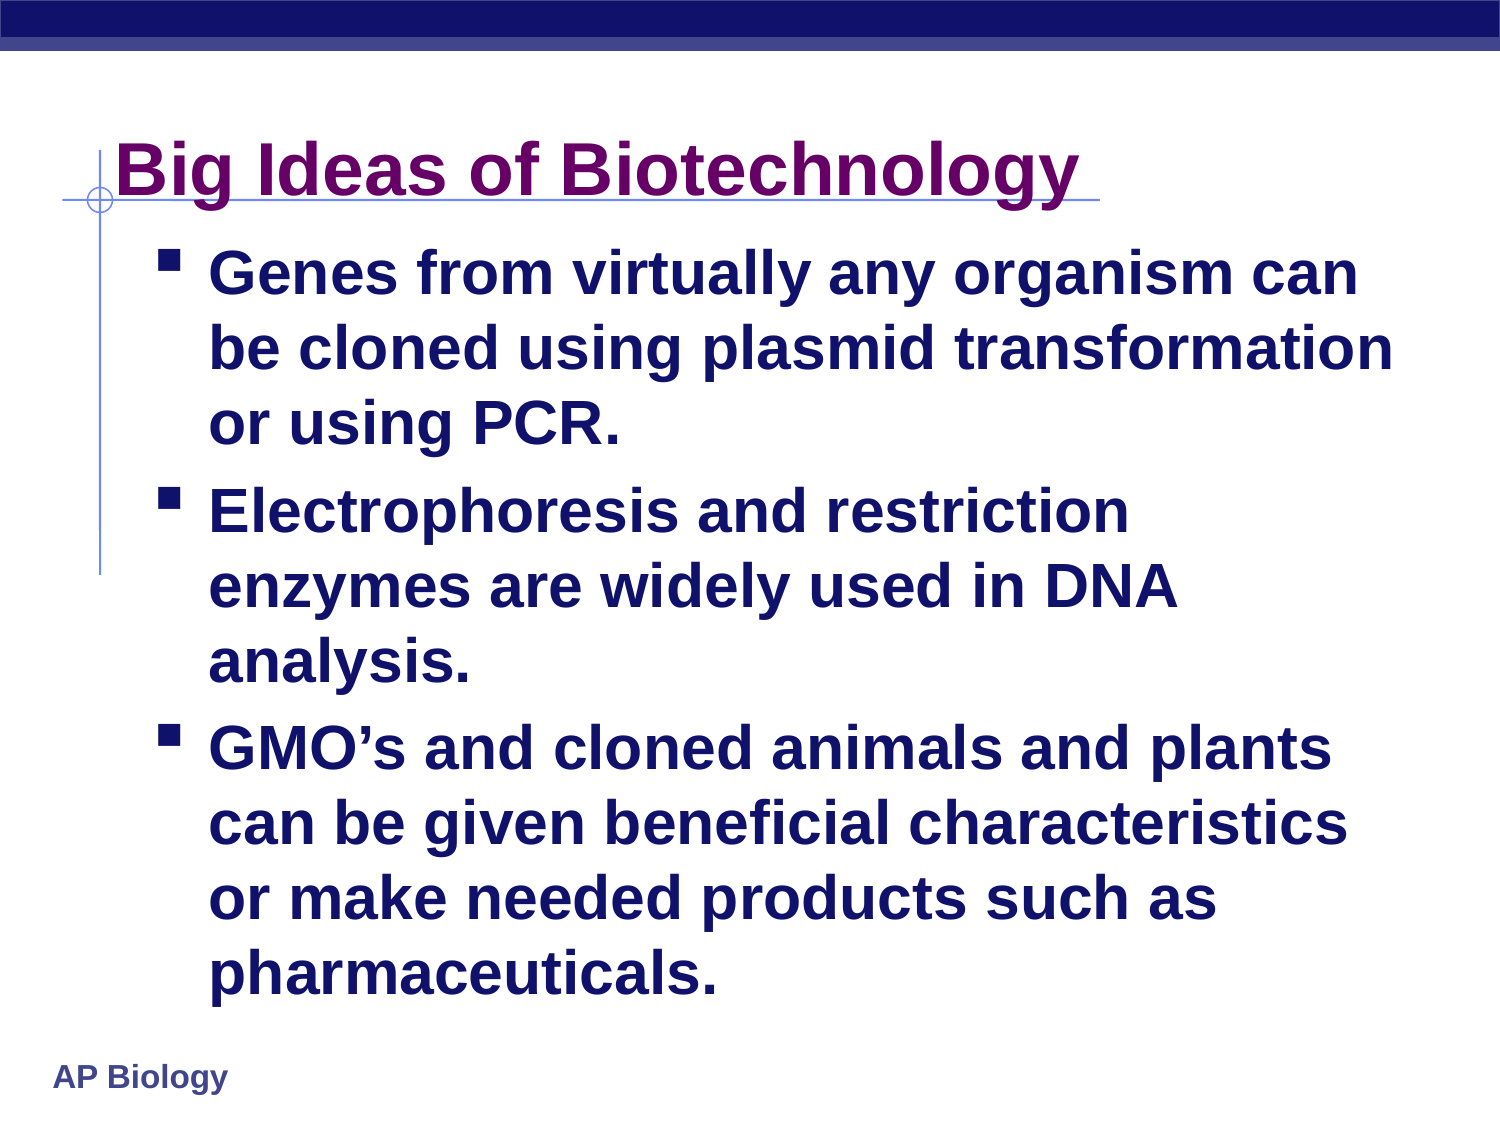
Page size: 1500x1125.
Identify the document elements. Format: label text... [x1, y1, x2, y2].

title Big Ideas of Biotechnology [99, 112, 1375, 238]
list Genes from virtually any organism can be cloned using plasmid transformation or using PCR. Electrophoresis and restriction enzymes are widely used in DNA analysis. GMO’s and cloned animals and plants can be given beneficial characteristics or make needed products such as pharmaceuticals. [137, 224, 1413, 1025]
